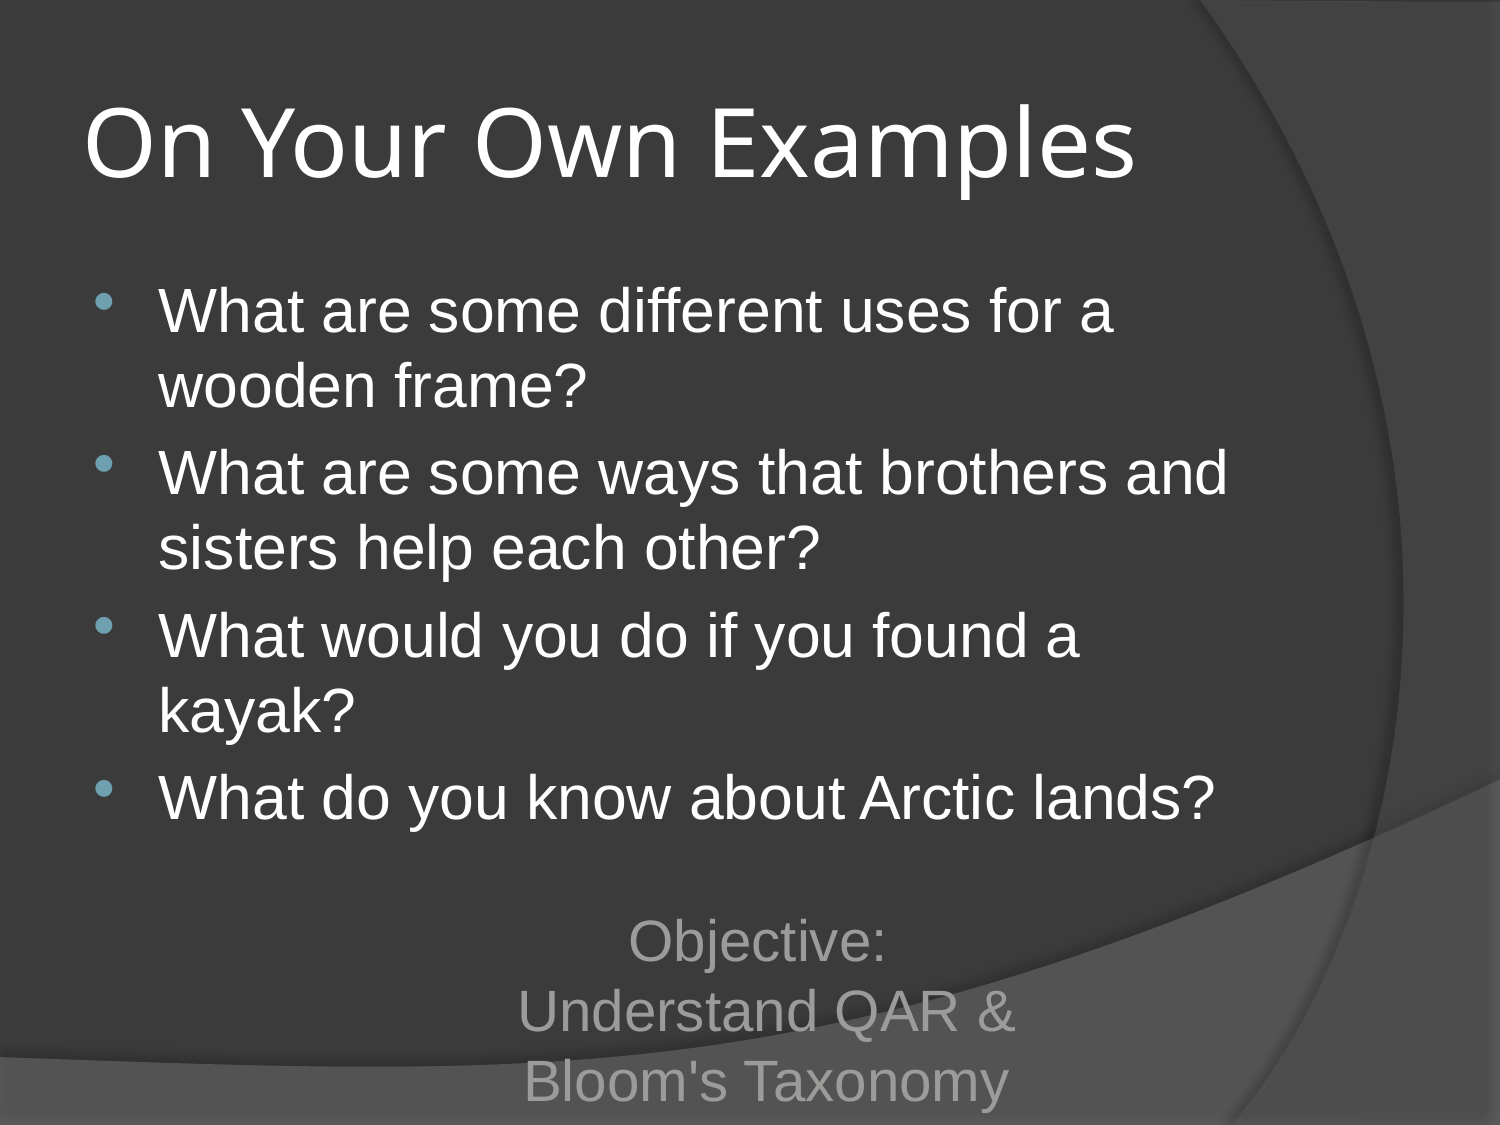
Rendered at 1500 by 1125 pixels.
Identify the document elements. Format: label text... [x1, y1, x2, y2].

footer Objective: Understand QAR & Bloom's Taxonomy [512, 947, 1021, 1114]
list What are some different uses for a wooden frame? What are some ways that brothers and sisters help each other? What would you do if you found a kayak? What do you know about Arctic lands? [75, 262, 1300, 1005]
title On Your Own Examples [75, 45, 1300, 233]
